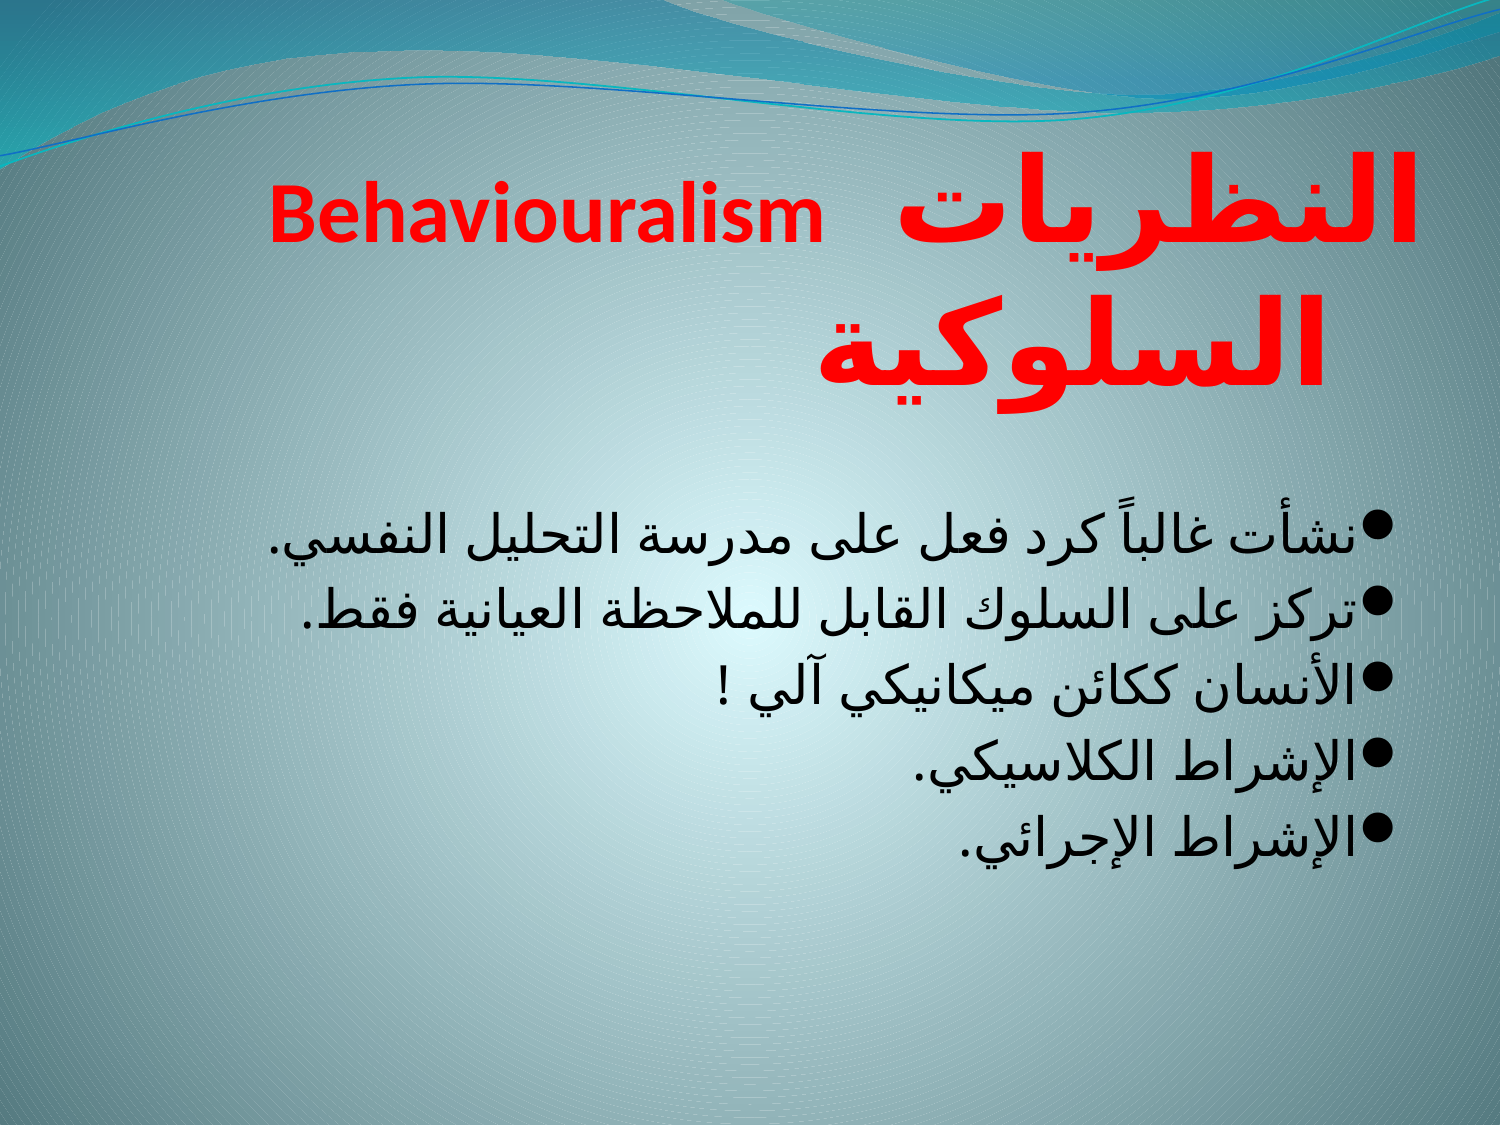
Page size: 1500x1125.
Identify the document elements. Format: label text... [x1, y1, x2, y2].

title Behaviouralism النظريات السلوكية [75, 115, 1425, 409]
list نشأت غالباً كرد فعل على مدرسة التحليل النفسي. تركز على السلوك القابل للملاحظة العيانية فقط. الأنسان ككائن ميكانيكي آلي ! الإشراط الكلاسيكي. الإشراط الإجرائي. [75, 491, 1425, 1038]
